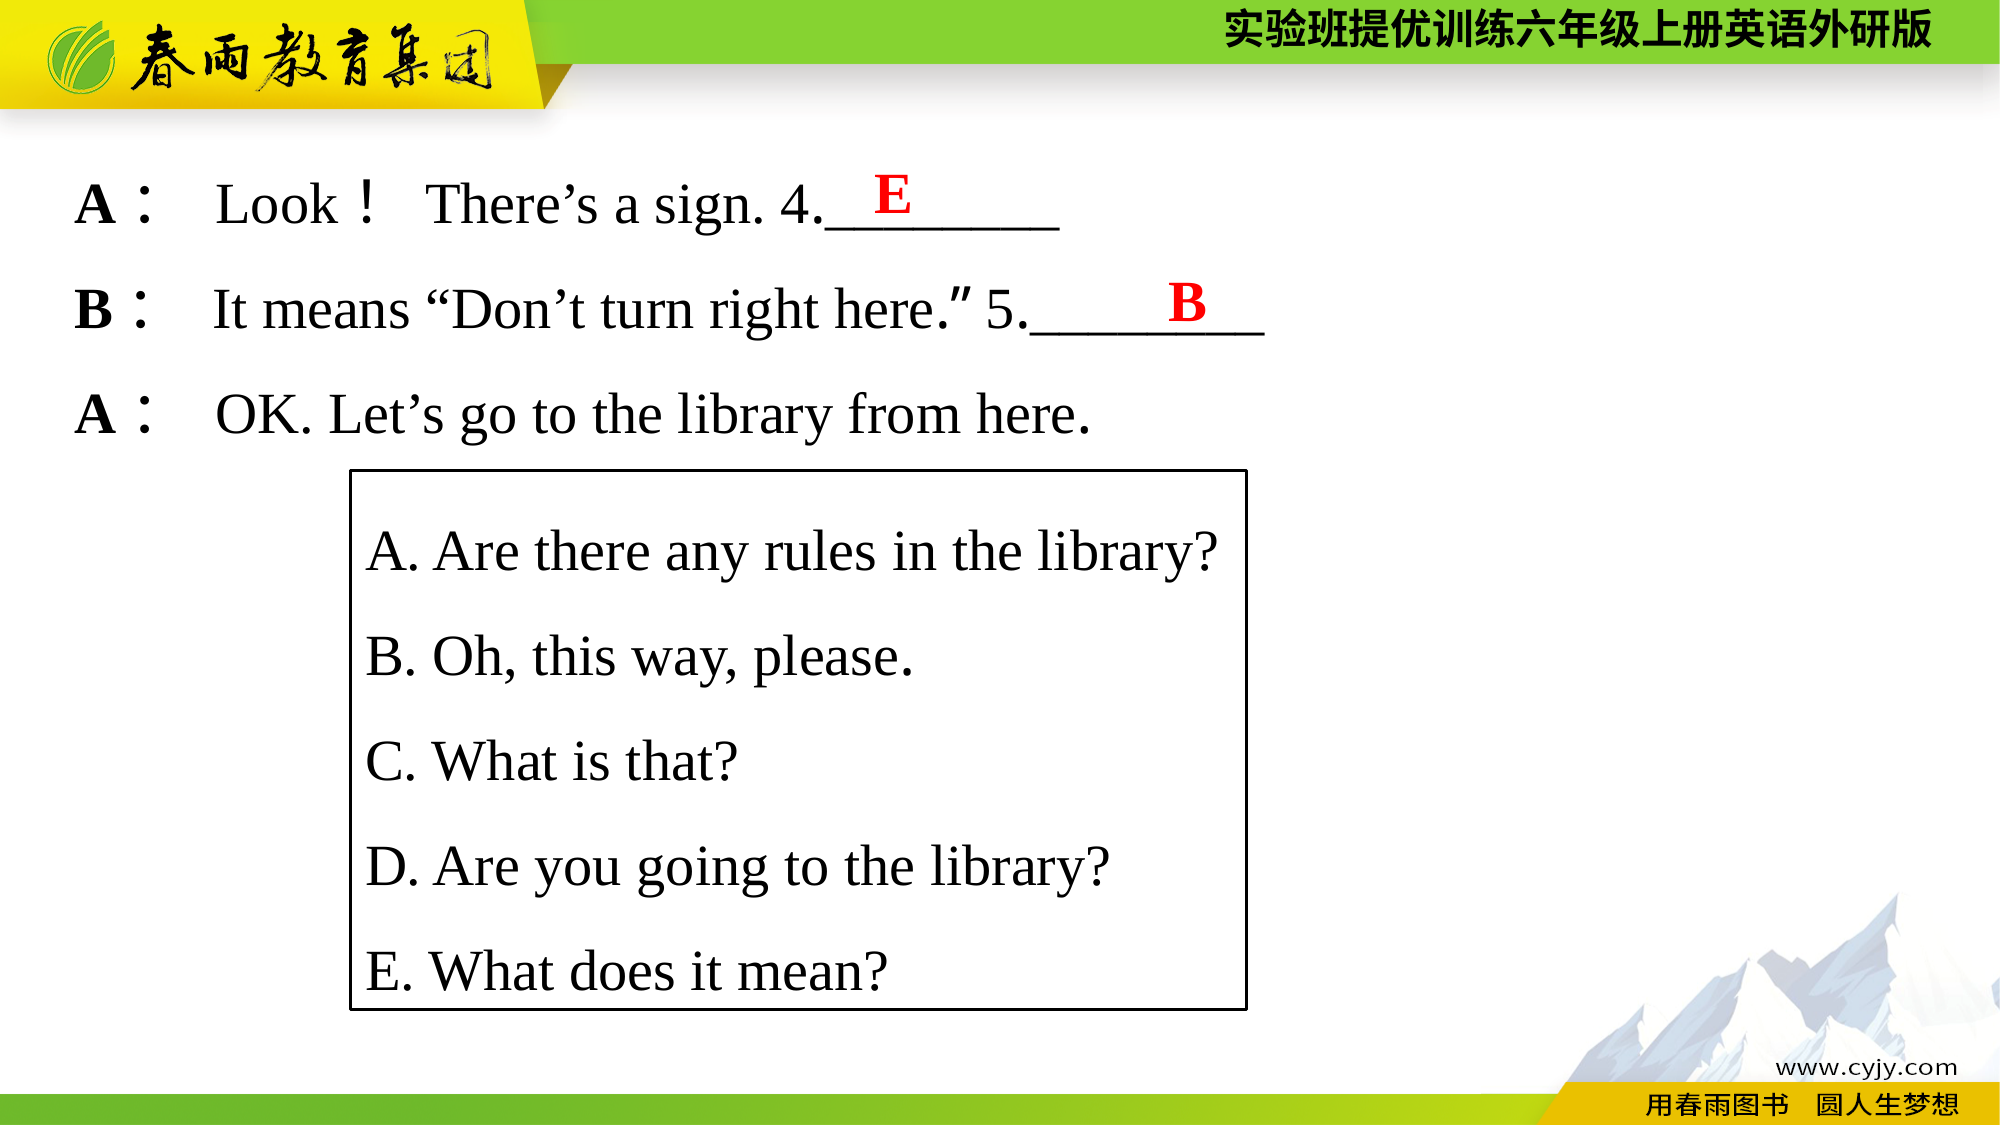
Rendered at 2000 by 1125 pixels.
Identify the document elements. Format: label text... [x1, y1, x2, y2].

text_box E [860, 147, 929, 233]
picture [0, 0, 2000, 1125]
text_box B [1153, 255, 1223, 341]
list A： Look！There’s a sign. 4.________ B： It means “Don’t turn right here.” 5.________ A： OK. Let’s go to the library from here. [59, 122, 1944, 443]
text_box A. Are there any rules in the library? B. Oh, this way, please. C. What is that? D. Are you going to the library? E. What does it mean? [350, 470, 1247, 1010]
